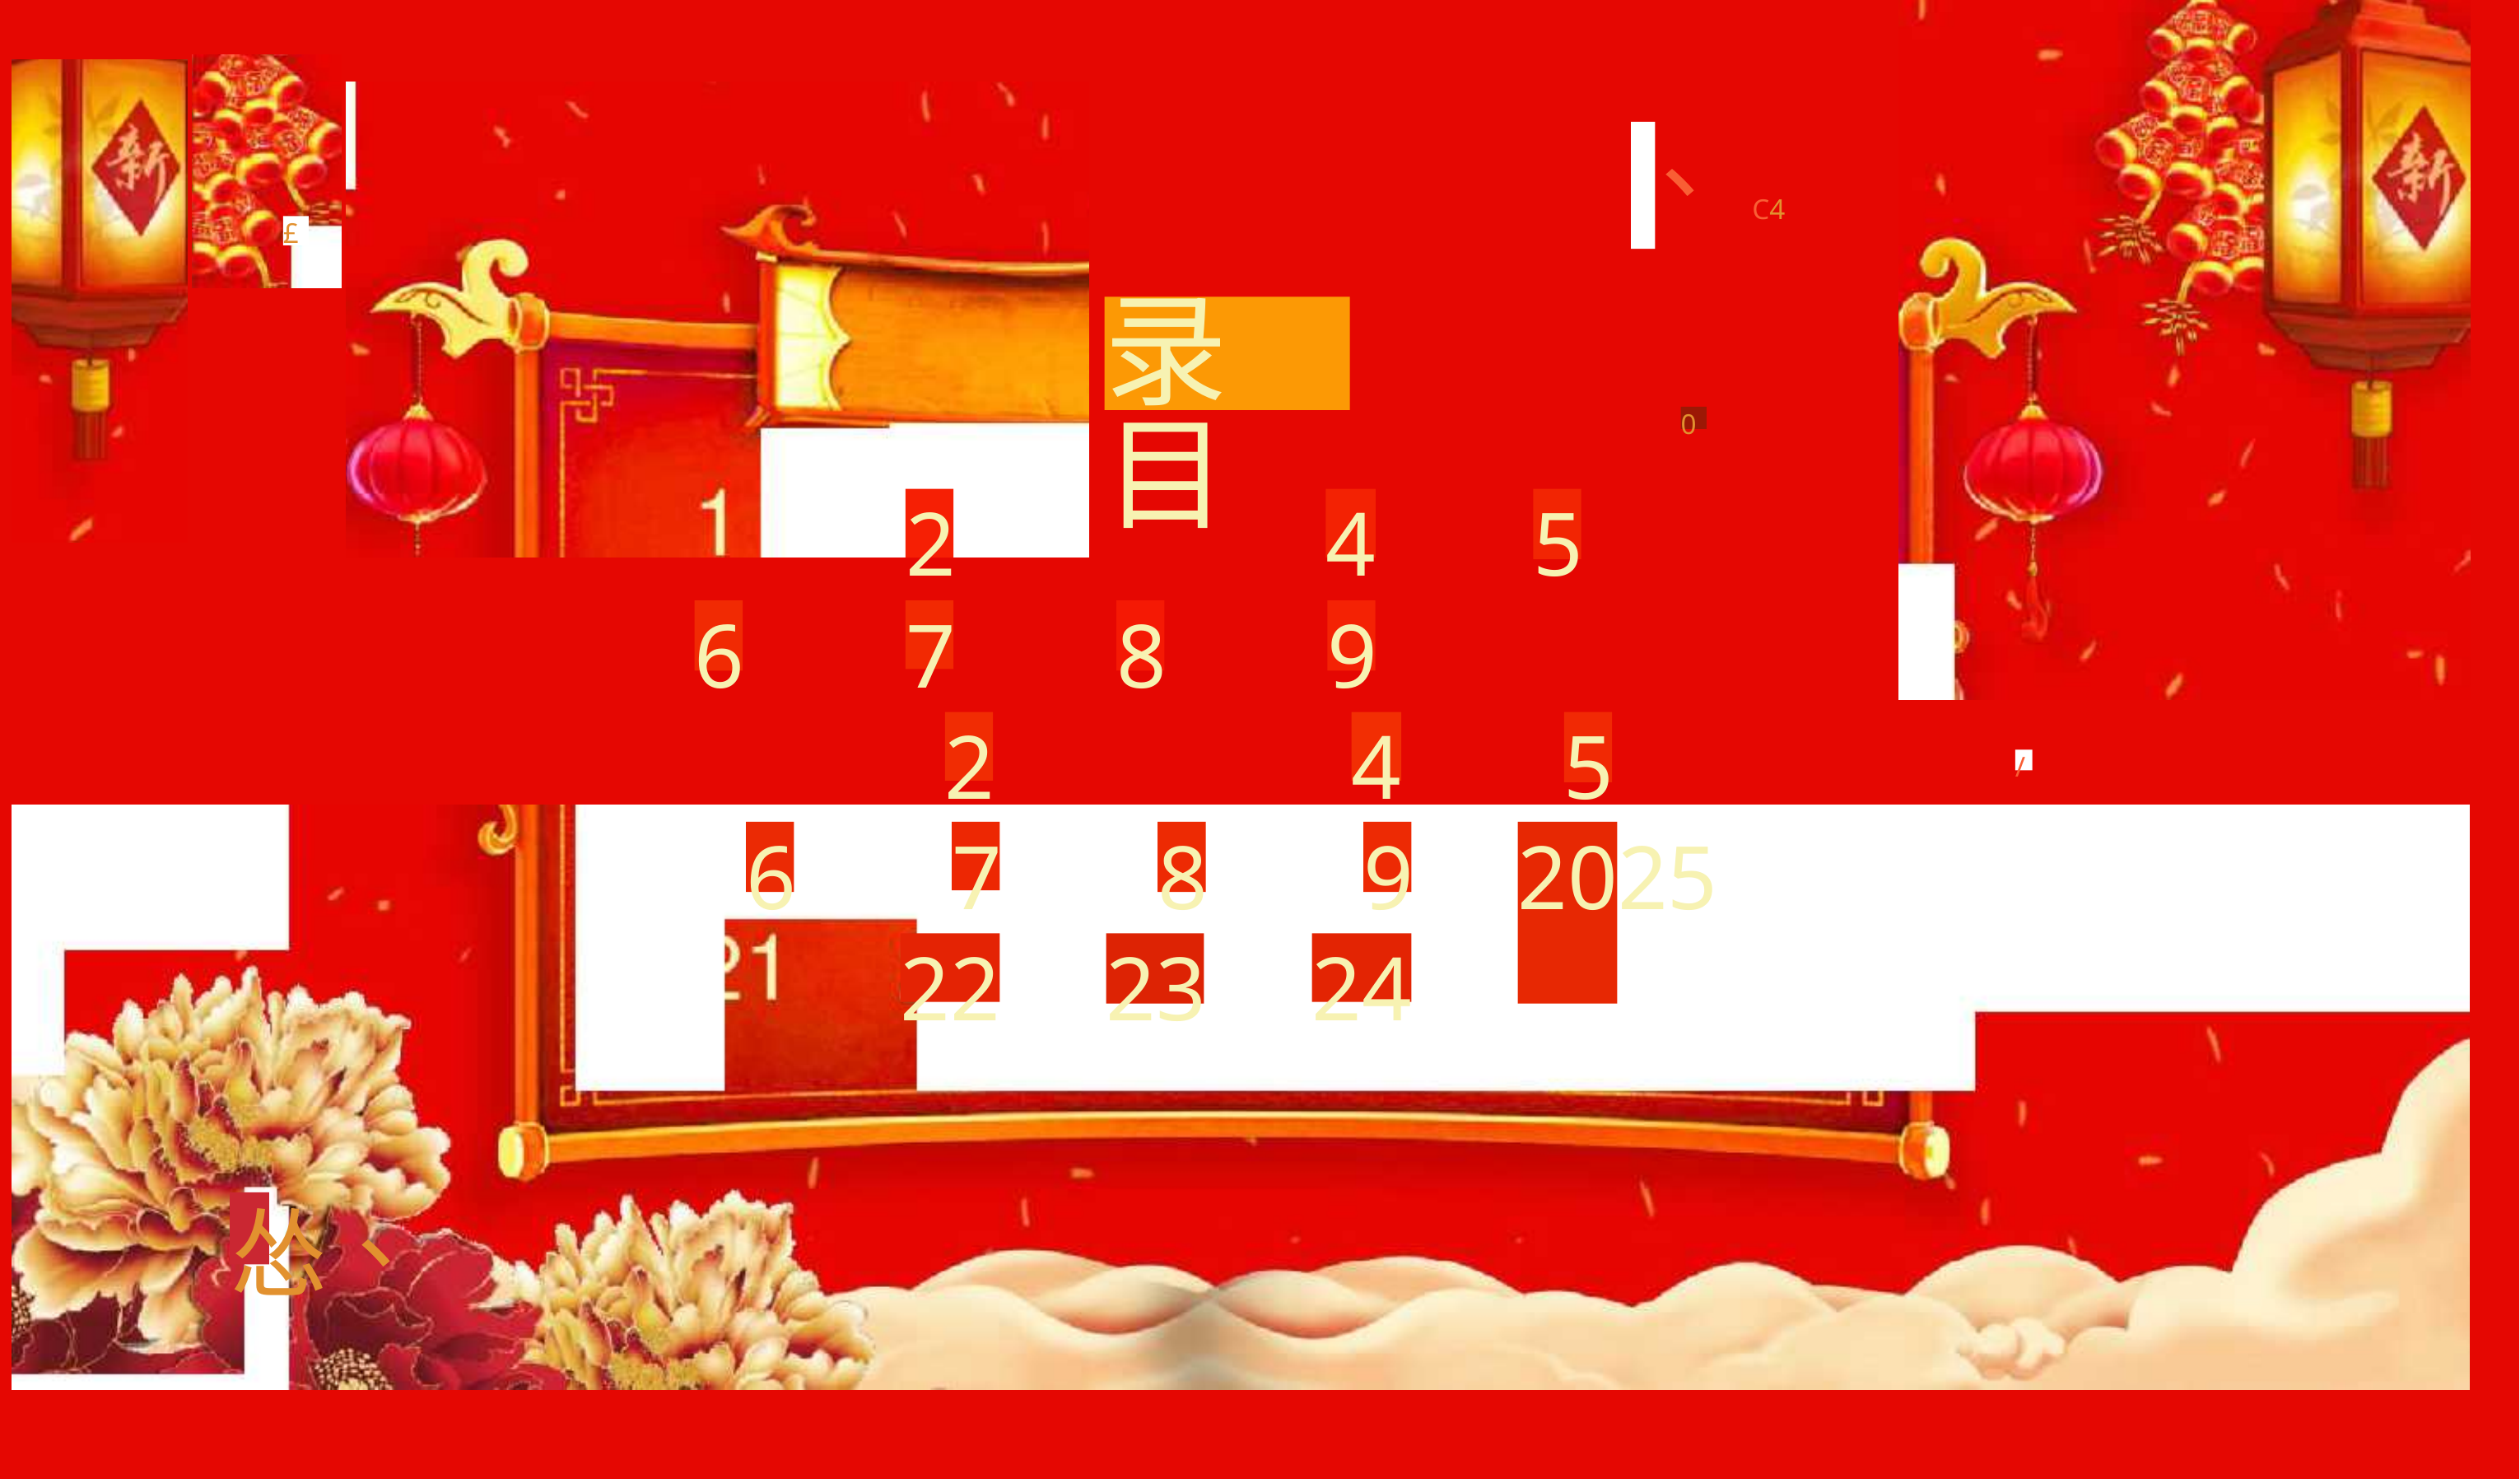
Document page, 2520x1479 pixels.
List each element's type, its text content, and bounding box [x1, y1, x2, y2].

picture [1898, 0, 2471, 701]
text_box 4 [1325, 488, 1376, 558]
text_box 5 [1533, 488, 1581, 560]
text_box 9 [1327, 600, 1376, 671]
picture [192, 54, 342, 289]
text_box 4 [1351, 712, 1402, 781]
text_box 5 [1563, 712, 1613, 782]
text_box 8 [1116, 600, 1165, 671]
text_box 0 [1680, 406, 1707, 429]
text_box 6 [694, 600, 743, 671]
text_box / [2015, 749, 2033, 771]
text_box 、C4 [1631, 121, 1656, 250]
text_box 2 [944, 712, 994, 781]
picture [12, 59, 188, 543]
picture [346, 82, 1090, 558]
text_box 7 [905, 600, 954, 670]
text_box 录 目 [1104, 296, 1350, 410]
picture [12, 804, 2471, 1390]
